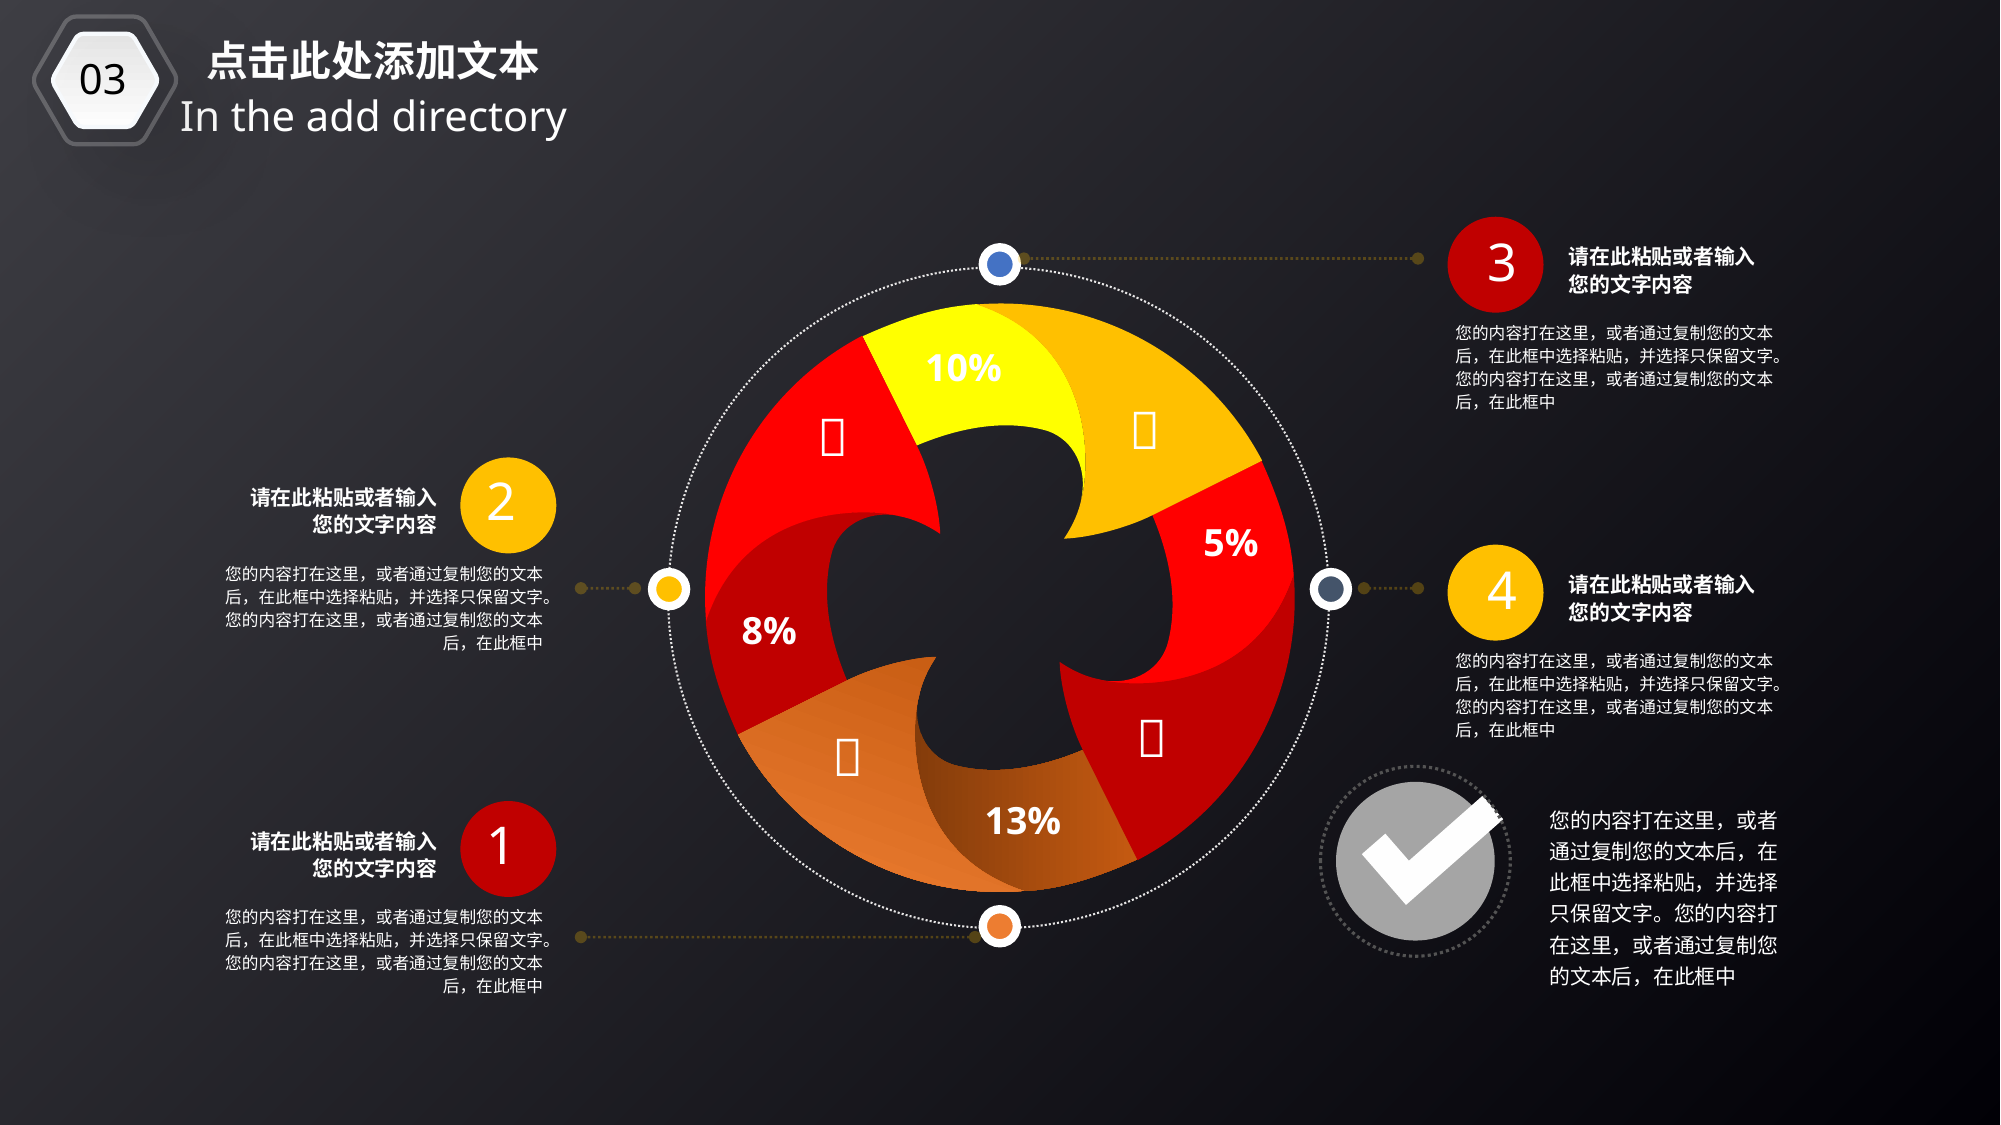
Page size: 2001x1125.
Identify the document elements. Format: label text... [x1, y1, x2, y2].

text_box [1312, 571, 1349, 608]
text_box [1473, 215, 1518, 221]
text_box 请在此粘贴或者输入您的文字内容 [1554, 234, 1786, 304]
text_box 您的内容打在这里，或者通过复制您的文本后，在此框中选择粘贴，并选择只保留文字。您的内容打在这里，或者通过复制您的文本后，在此框中 [207, 897, 559, 1004]
text_box 您的内容打在这里，或者通过复制您的文本后，在此框中选择粘贴，并选择只保留文字。您的内容打在这里，或者通过复制您的文本后，在此框中 [207, 553, 559, 660]
text_box [650, 571, 688, 608]
text_box 2 [462, 461, 541, 539]
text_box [705, 303, 1295, 892]
text_box [472, 468, 558, 553]
text_box 请在此粘贴或者输入您的文字内容 [219, 818, 452, 888]
text_box [848, 266, 1151, 303]
text_box In the add directory [223, 82, 582, 148]
text_box [487, 456, 529, 461]
text_box [1295, 449, 1330, 744]
text_box [1446, 227, 1531, 312]
text_box [473, 812, 558, 897]
text_box 您的内容打在这里，或者通过复制您的文本后，在此框中选择粘贴，并选择只保留文字。您的内容打在这里，或者通过复制您的文本后，在此框中 [1534, 793, 1813, 996]
text_box 点击此处添加文本 [191, 27, 556, 82]
text_box 3 [1464, 221, 1542, 299]
text_box [981, 246, 1018, 283]
text_box [1473, 543, 1518, 549]
text_box [847, 892, 1152, 929]
text_box [1446, 555, 1531, 640]
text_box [34, 16, 177, 145]
text_box [1319, 765, 1512, 958]
text_box 您的内容打在这里，或者通过复制您的文本后，在此框中选择粘贴，并选择只保留文字。您的内容打在这里，或者通过复制您的文本后，在此框中 [1440, 640, 1792, 748]
text_box [981, 908, 1018, 945]
text_box 请在此粘贴或者输入您的文字内容 [219, 475, 452, 545]
text_box 请在此粘贴或者输入您的文字内容 [1554, 562, 1786, 632]
text_box 4 [1464, 549, 1542, 627]
text_box [667, 444, 705, 751]
text_box 您的内容打在这里，或者通过复制您的文本后，在此框中选择粘贴，并选择只保留文字。您的内容打在这里，或者通过复制您的文本后，在此框中 [1440, 312, 1792, 420]
text_box 1 [462, 804, 541, 883]
text_box [489, 799, 528, 804]
